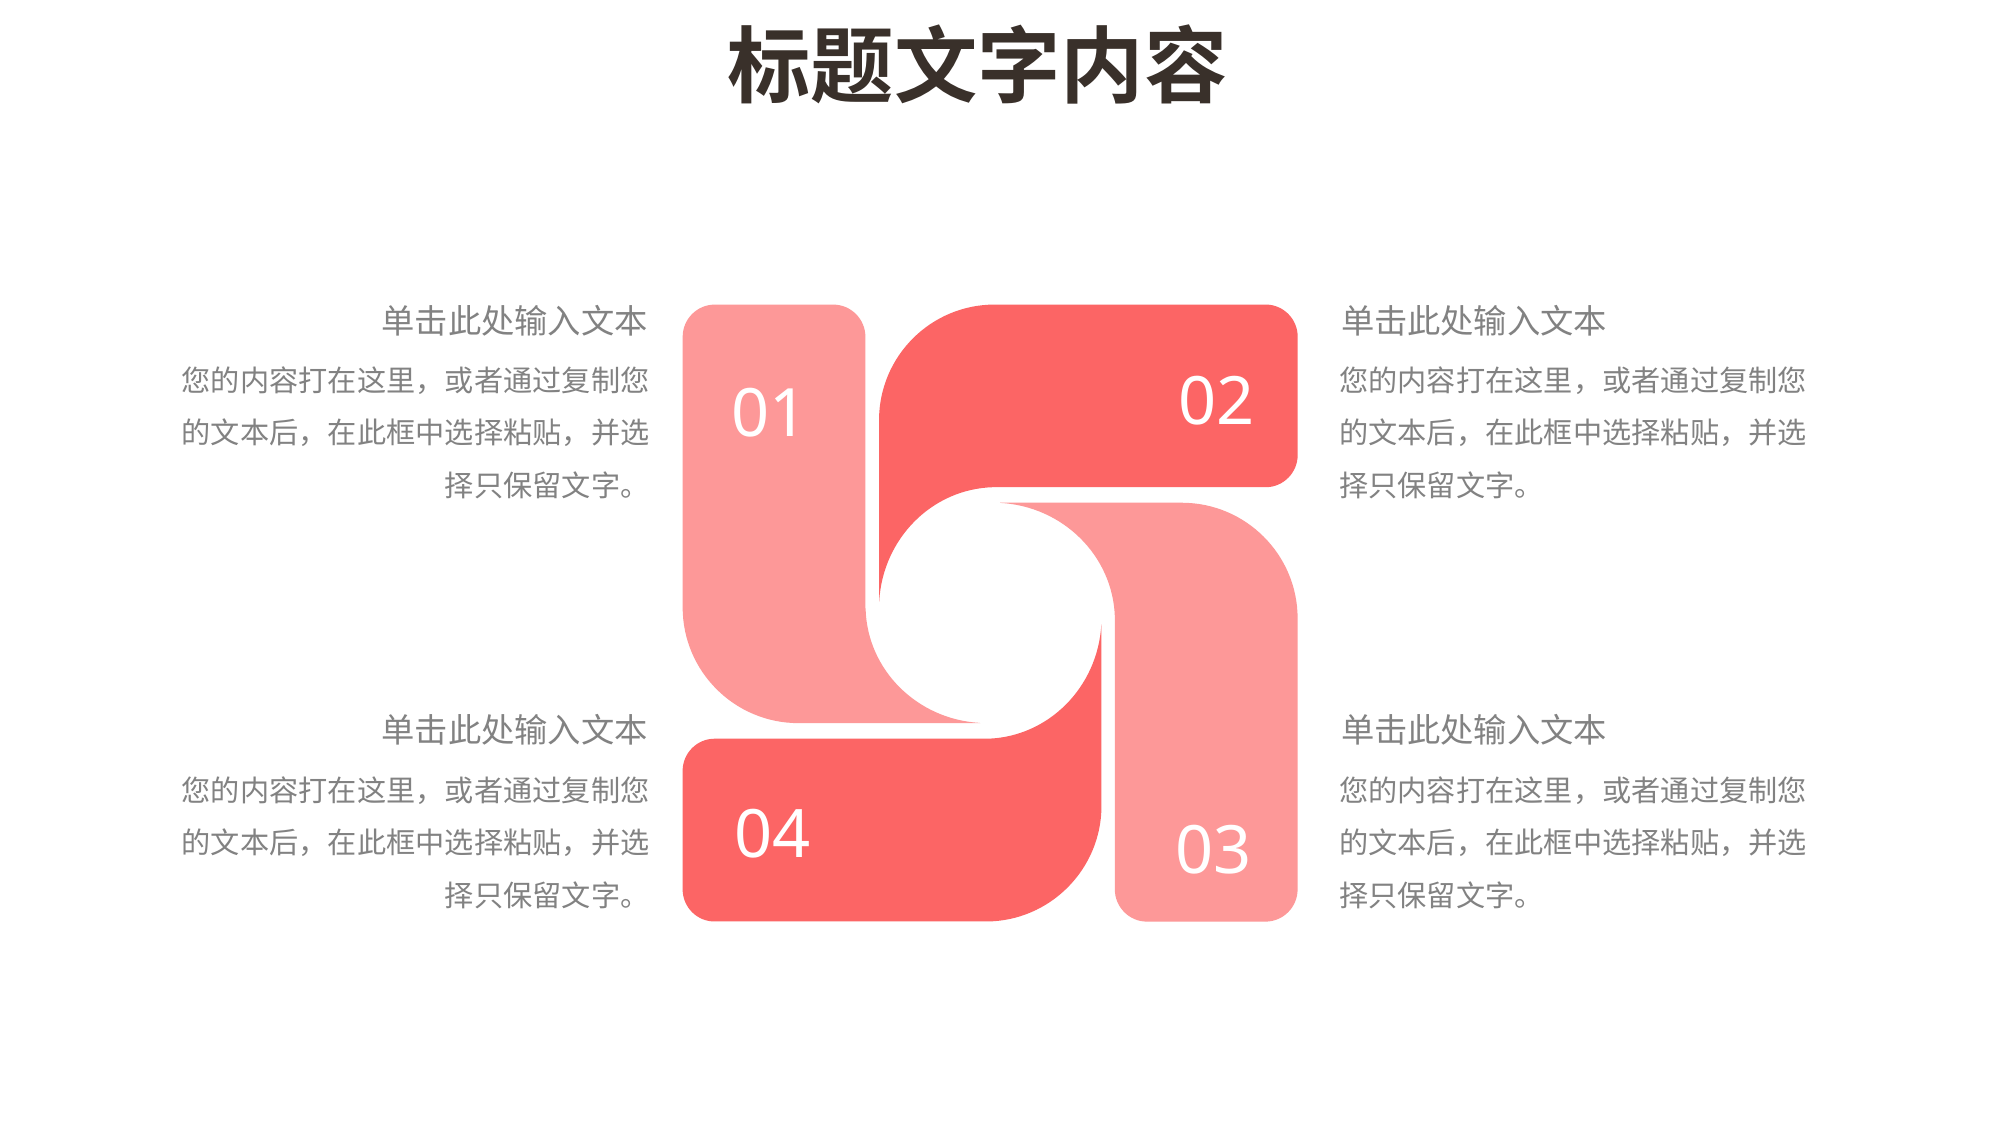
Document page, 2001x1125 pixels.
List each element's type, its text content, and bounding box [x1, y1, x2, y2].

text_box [682, 623, 1102, 922]
text_box 您的内容打在这里，或者通过复制您的文本后，在此框中选择粘贴，并选择只保留文字。 [157, 747, 665, 920]
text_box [999, 502, 1298, 922]
text_box 单击此处输入文本 [366, 702, 663, 757]
text_box 您的内容打在这里，或者通过复制您的文本后，在此框中选择粘贴，并选择只保留文字。 [157, 337, 665, 510]
text_box 您的内容打在这里，或者通过复制您的文本后，在此框中选择粘贴，并选择只保留文字。 [1324, 747, 1832, 920]
text_box 单击此处输入文本 [1326, 292, 1622, 348]
text_box 单击此处输入文本 [1326, 702, 1622, 757]
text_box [682, 304, 981, 623]
text_box 标题文字内容 [713, 5, 1243, 121]
text_box 您的内容打在这里，或者通过复制您的文本后，在此框中选择粘贴，并选择只保留文字。 [1324, 337, 1832, 510]
text_box 单击此处输入文本 [366, 292, 663, 348]
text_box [878, 304, 1298, 603]
